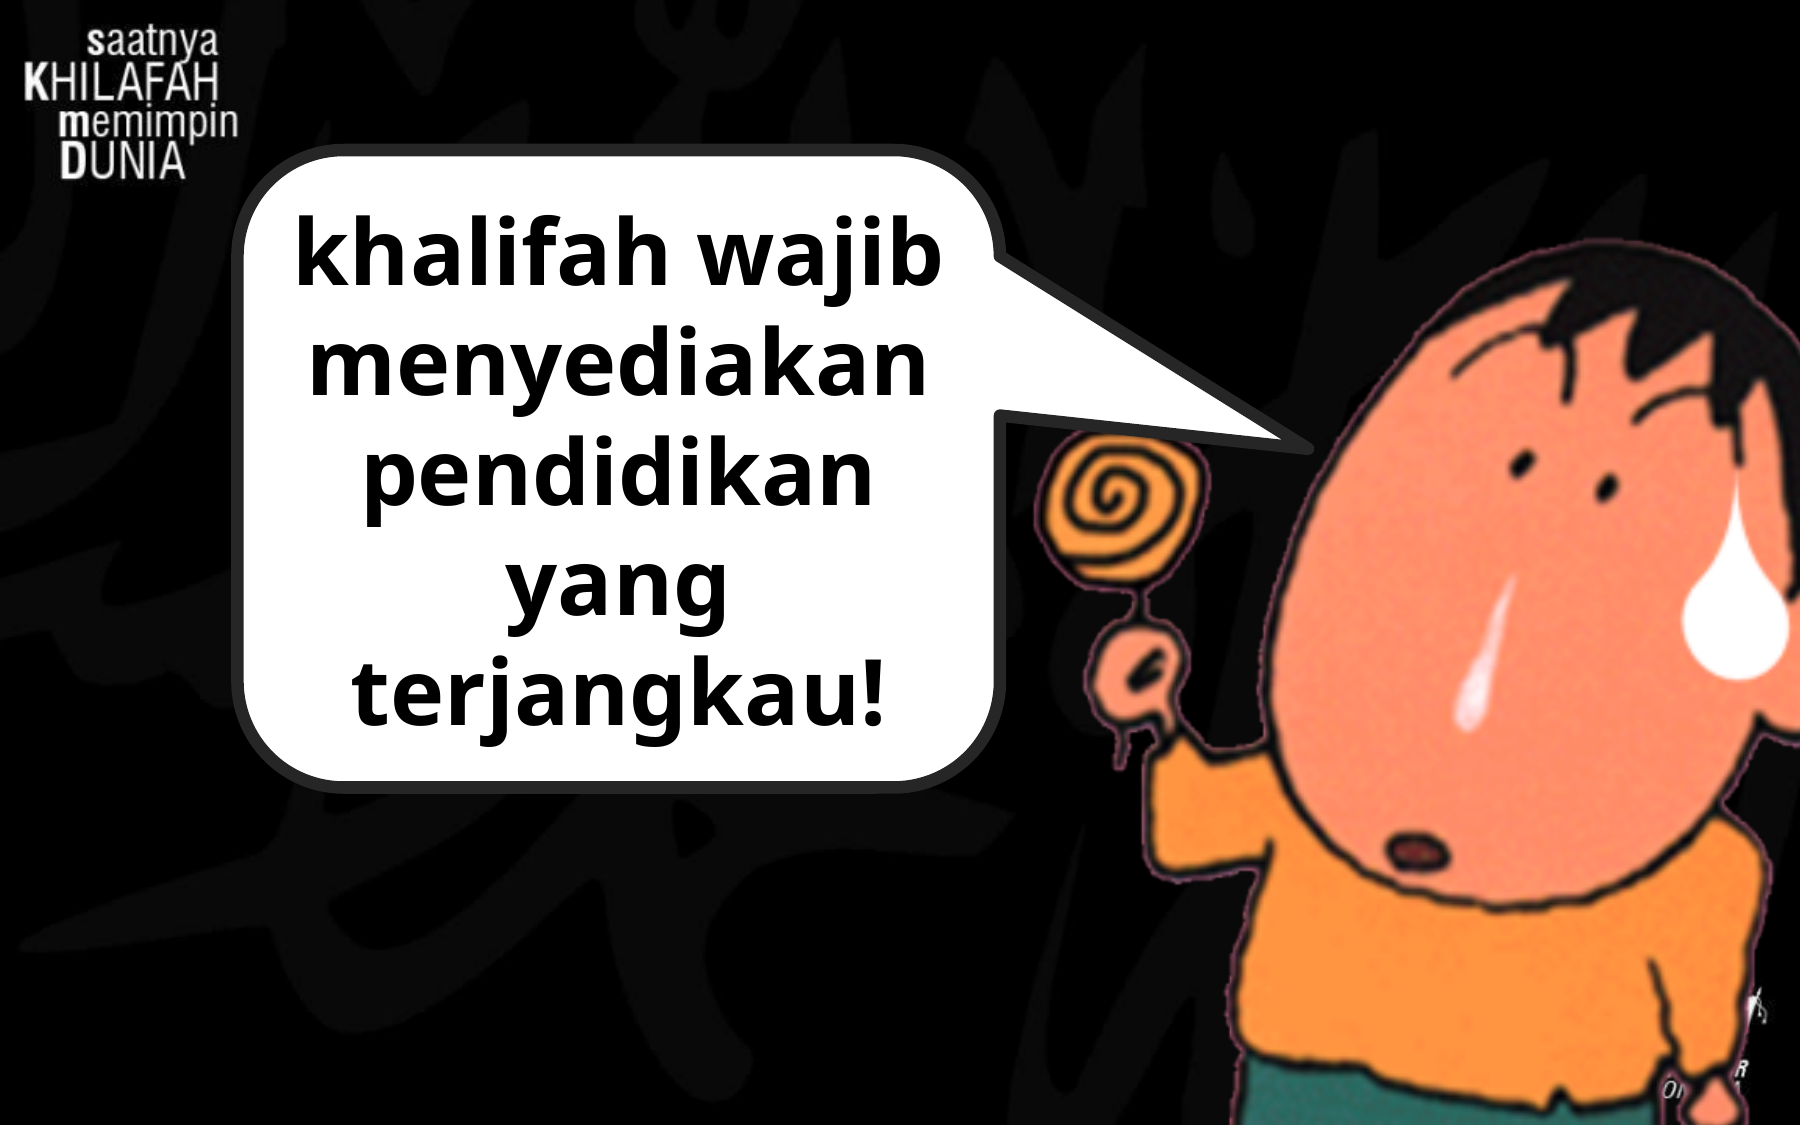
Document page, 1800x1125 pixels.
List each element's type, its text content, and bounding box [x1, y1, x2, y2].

picture [0, 0, 1800, 1125]
text_box khalifah wajib menyediakan pendidikan yang terjangkau! [235, 147, 989, 790]
